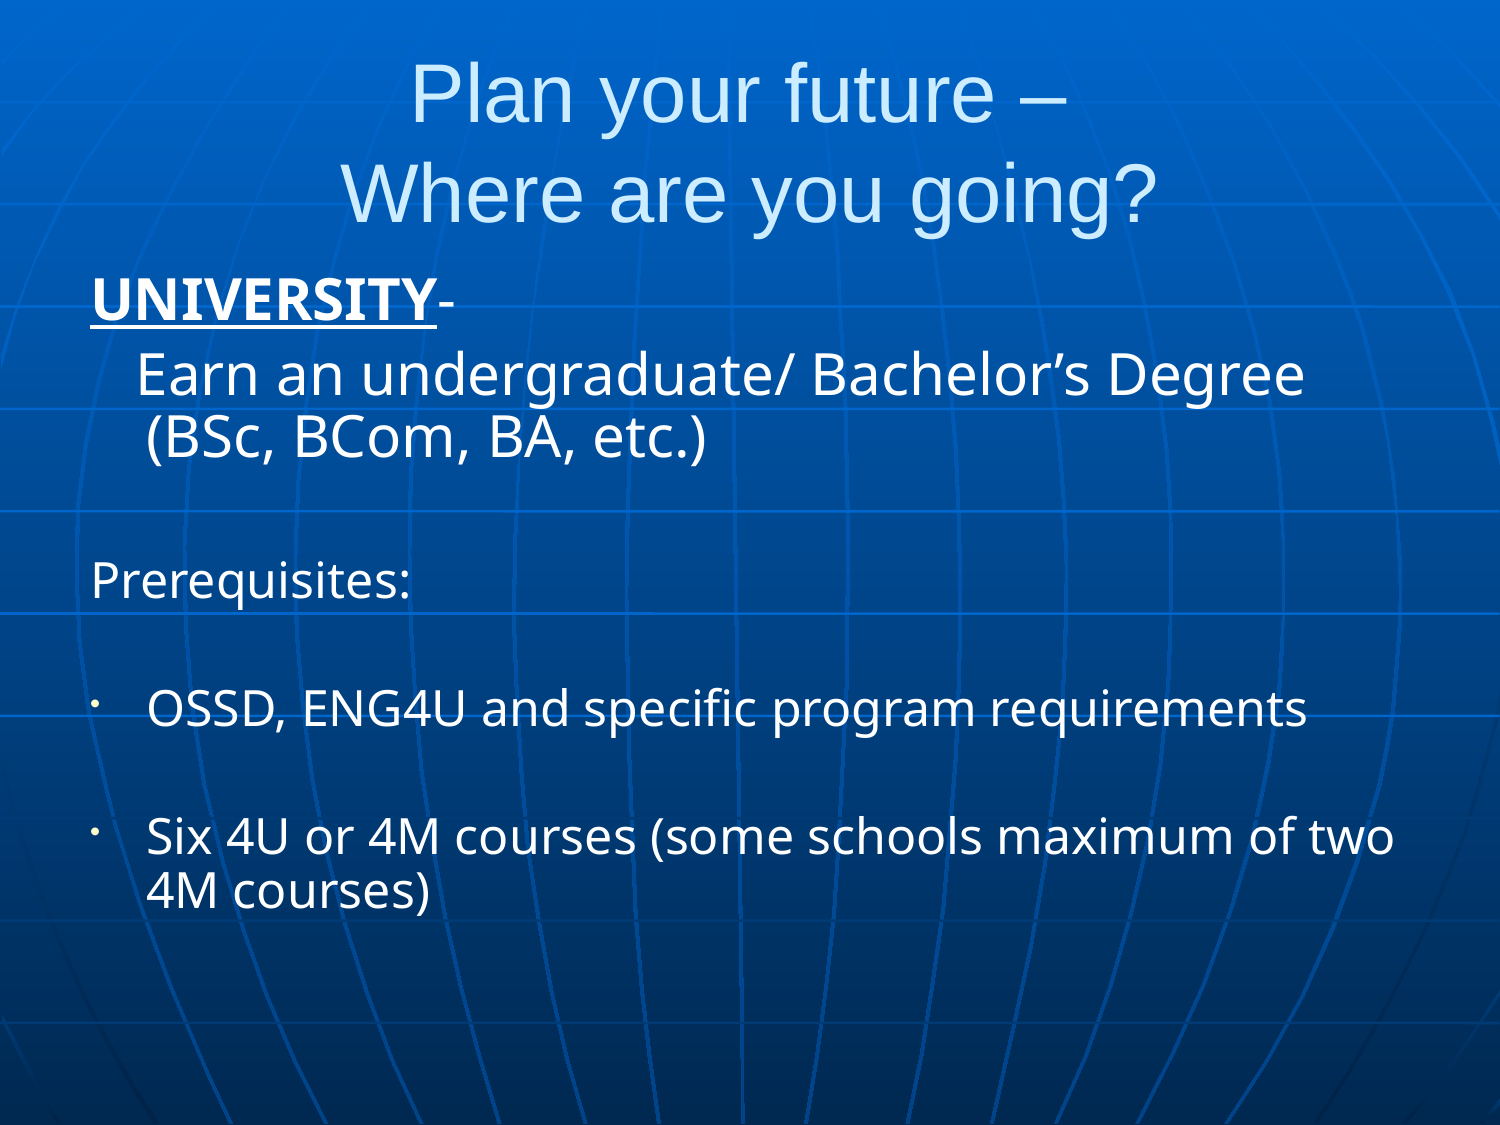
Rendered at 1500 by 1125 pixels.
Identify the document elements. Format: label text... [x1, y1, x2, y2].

list UNIVERSITY- Earn an undergraduate/ Bachelor’s Degree (BSc, BCom, BA, etc.) Prerequisites: OSSD, ENG4U and specific program requirements Six 4U or 4M courses (some schools maximum of two 4M courses) [74, 262, 1426, 1006]
title Plan your future – Where are you going? [74, 45, 1426, 233]
